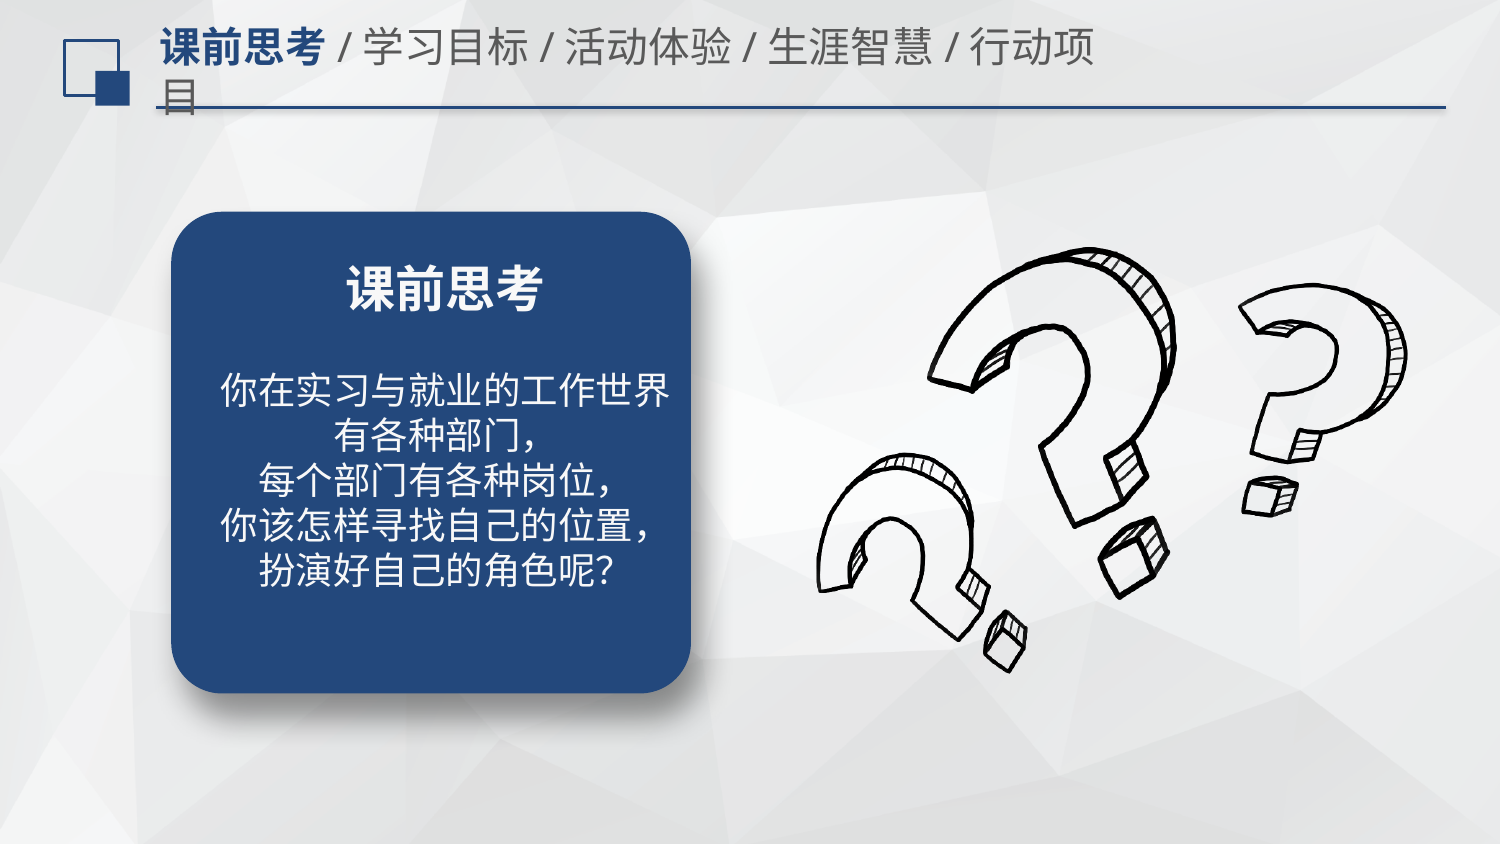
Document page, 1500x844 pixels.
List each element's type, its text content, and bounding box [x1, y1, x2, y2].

text_box [171, 211, 690, 678]
text_box 课前思考 你在实习与就业的工作世界 有各种部门， 每个部门有各种岗位， 你该怎样寻找自己的位置， 扮演好自己的角色呢？ [185, 249, 706, 843]
title 课前思考/学习目标/活动体验/生涯智慧/行动项目 [148, 43, 1117, 99]
picture [0, 0, 1500, 844]
